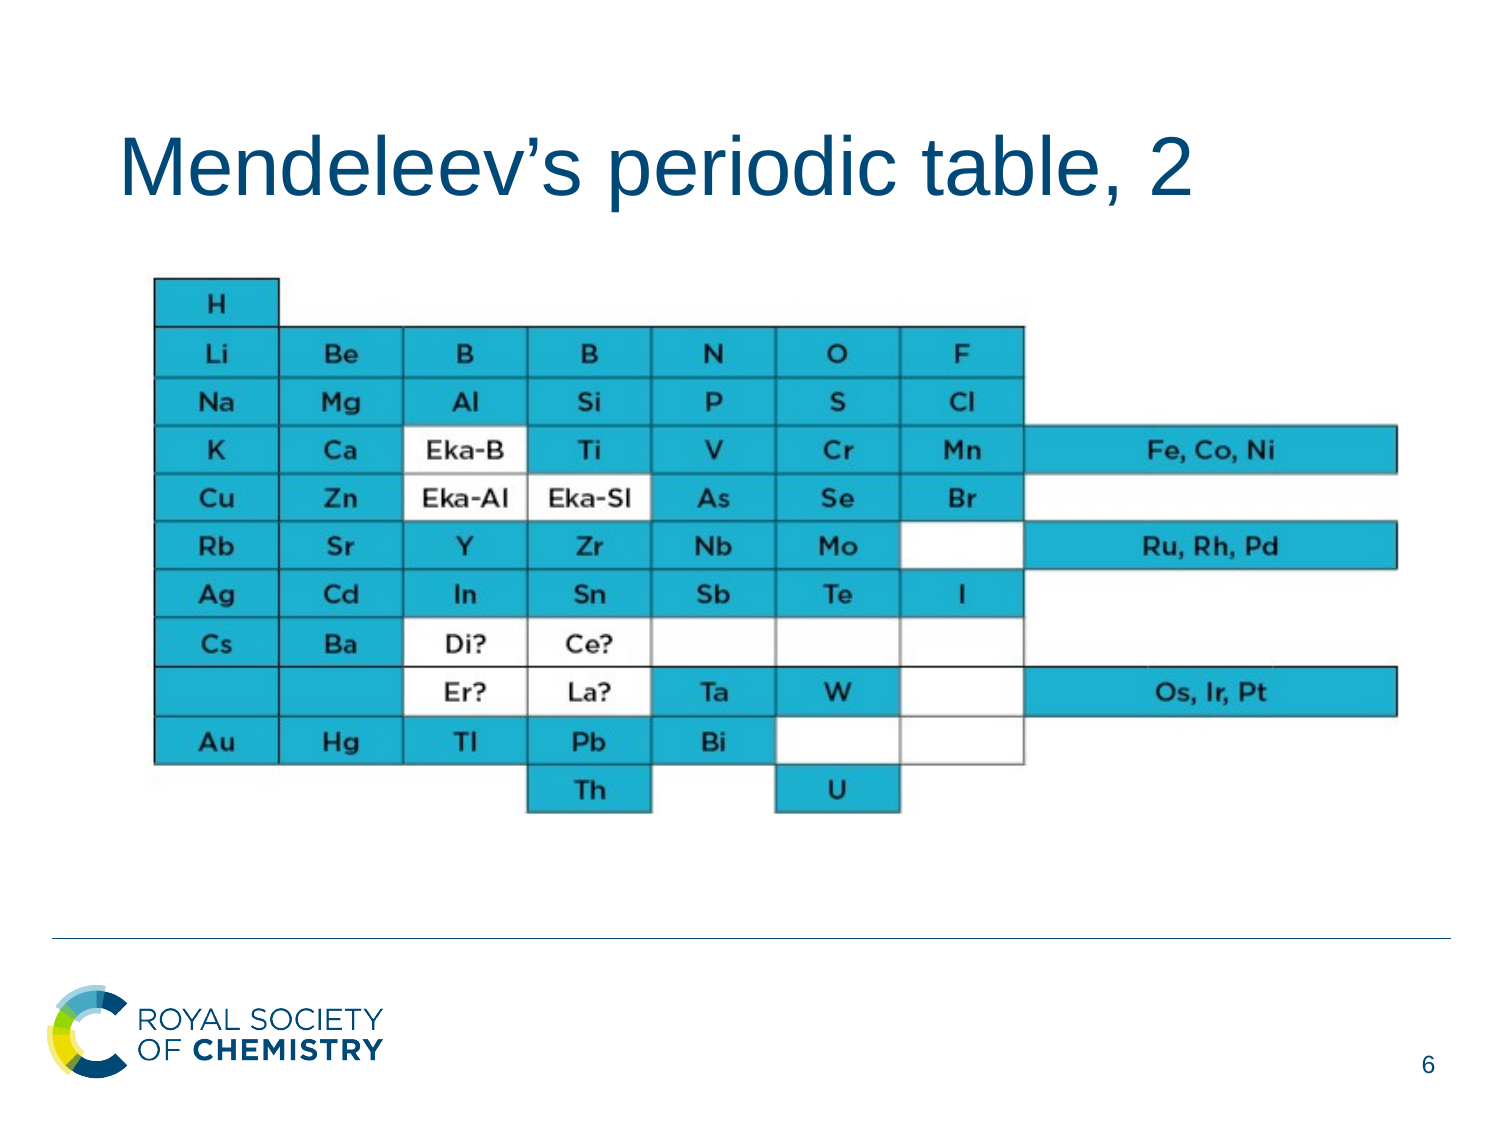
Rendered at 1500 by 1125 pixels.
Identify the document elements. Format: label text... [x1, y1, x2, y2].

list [90, 216, 1457, 887]
slide_number 6 [1113, 1033, 1451, 1094]
title Mendeleev’s periodic table, 2 [103, 59, 1397, 216]
picture [0, 938, 430, 1125]
